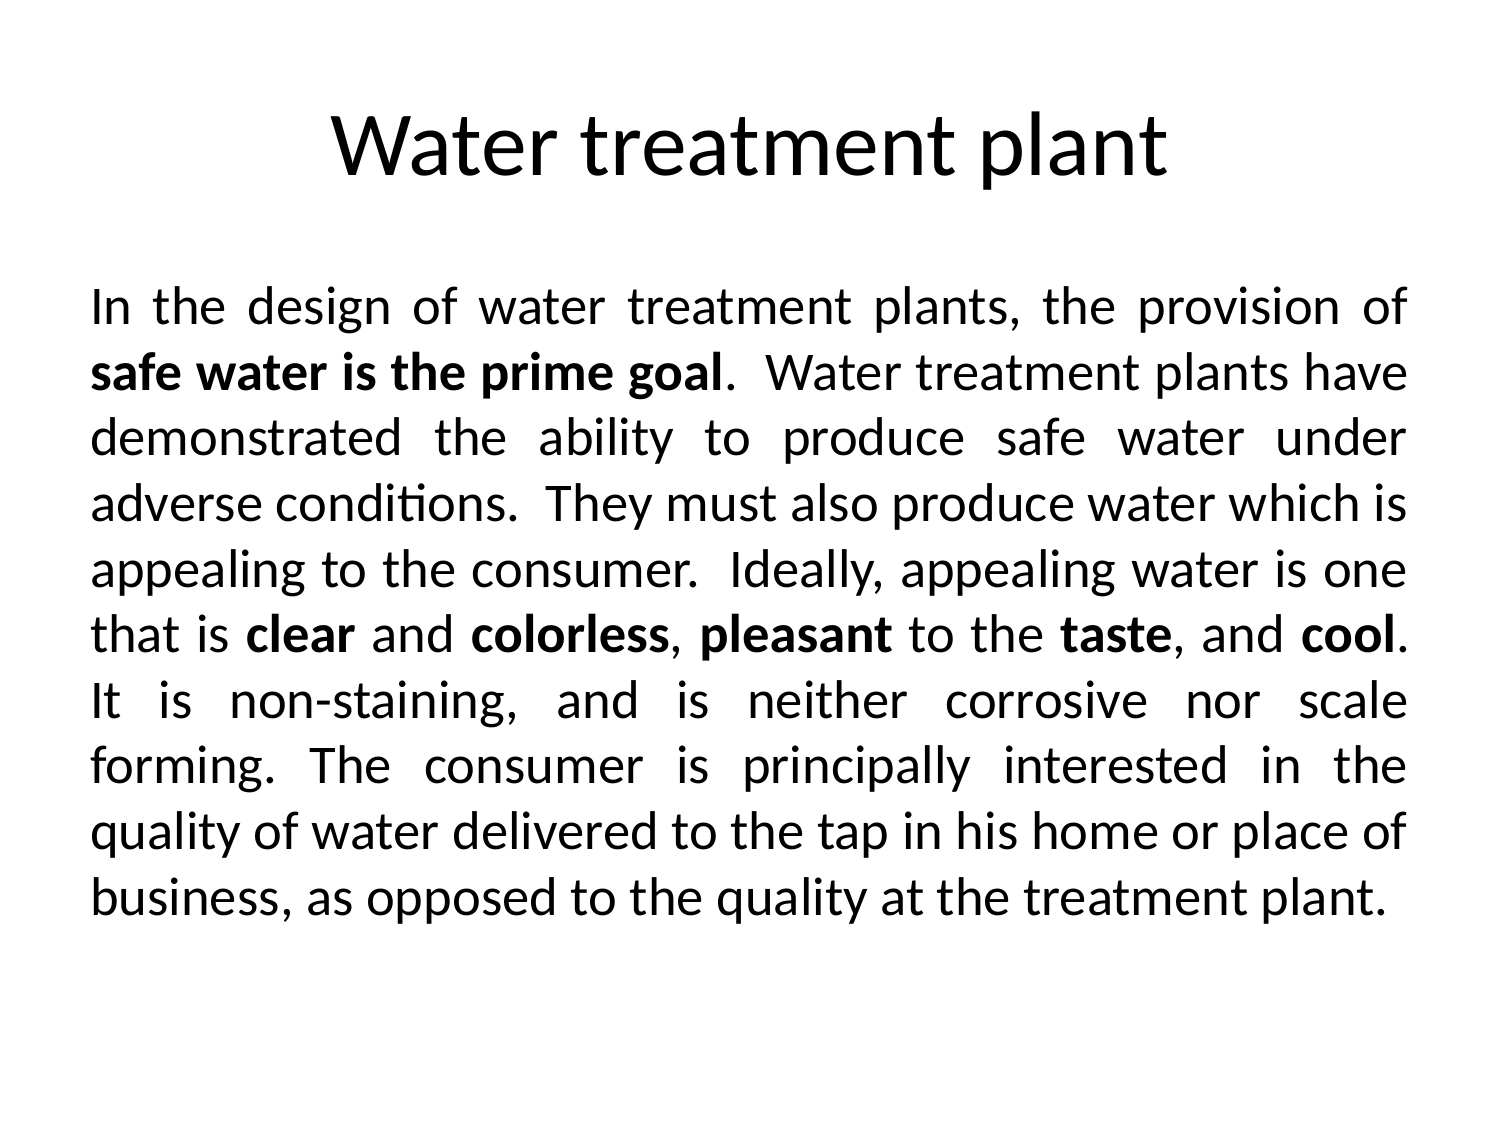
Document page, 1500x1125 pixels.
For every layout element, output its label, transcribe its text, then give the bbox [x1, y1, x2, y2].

title Water treatment plant [75, 45, 1425, 233]
list In the design of water treatment plants, the provision of safe water is the prime goal. Water treatment plants have demonstrated the ability to produce safe water under adverse conditions. They must also produce water which is appealing to the consumer. Ideally, appealing water is one that is clear and colorless, pleasant to the taste, and cool. It is non-staining, and is neither corrosive nor scale forming. The consumer is principally interested in the quality of water delivered to the tap in his home or place of business, as opposed to the quality at the treatment plant. [75, 262, 1425, 1005]
